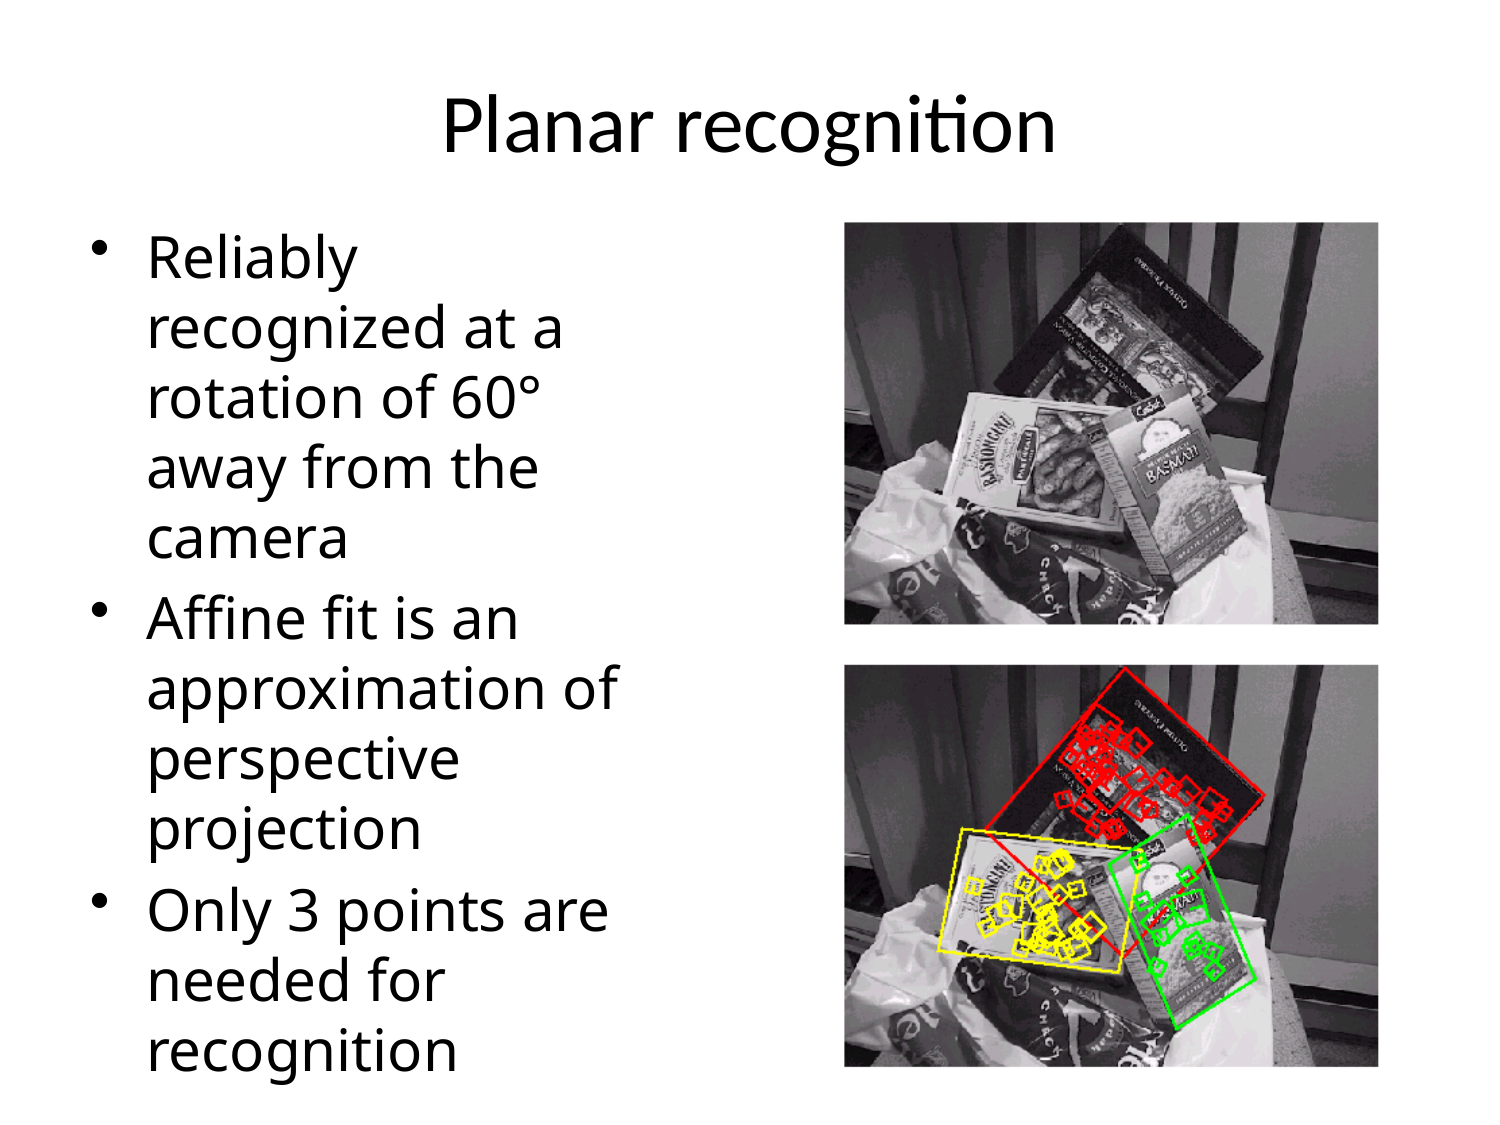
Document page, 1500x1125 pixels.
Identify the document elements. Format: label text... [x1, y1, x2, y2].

picture [820, 212, 1397, 1076]
title Planar recognition [75, 24, 1425, 213]
text_box Reliably recognized at a rotation of 60° away from the camera Affine fit is an approximation of perspective projection Only 3 points are needed for recognition [74, 212, 675, 1075]
